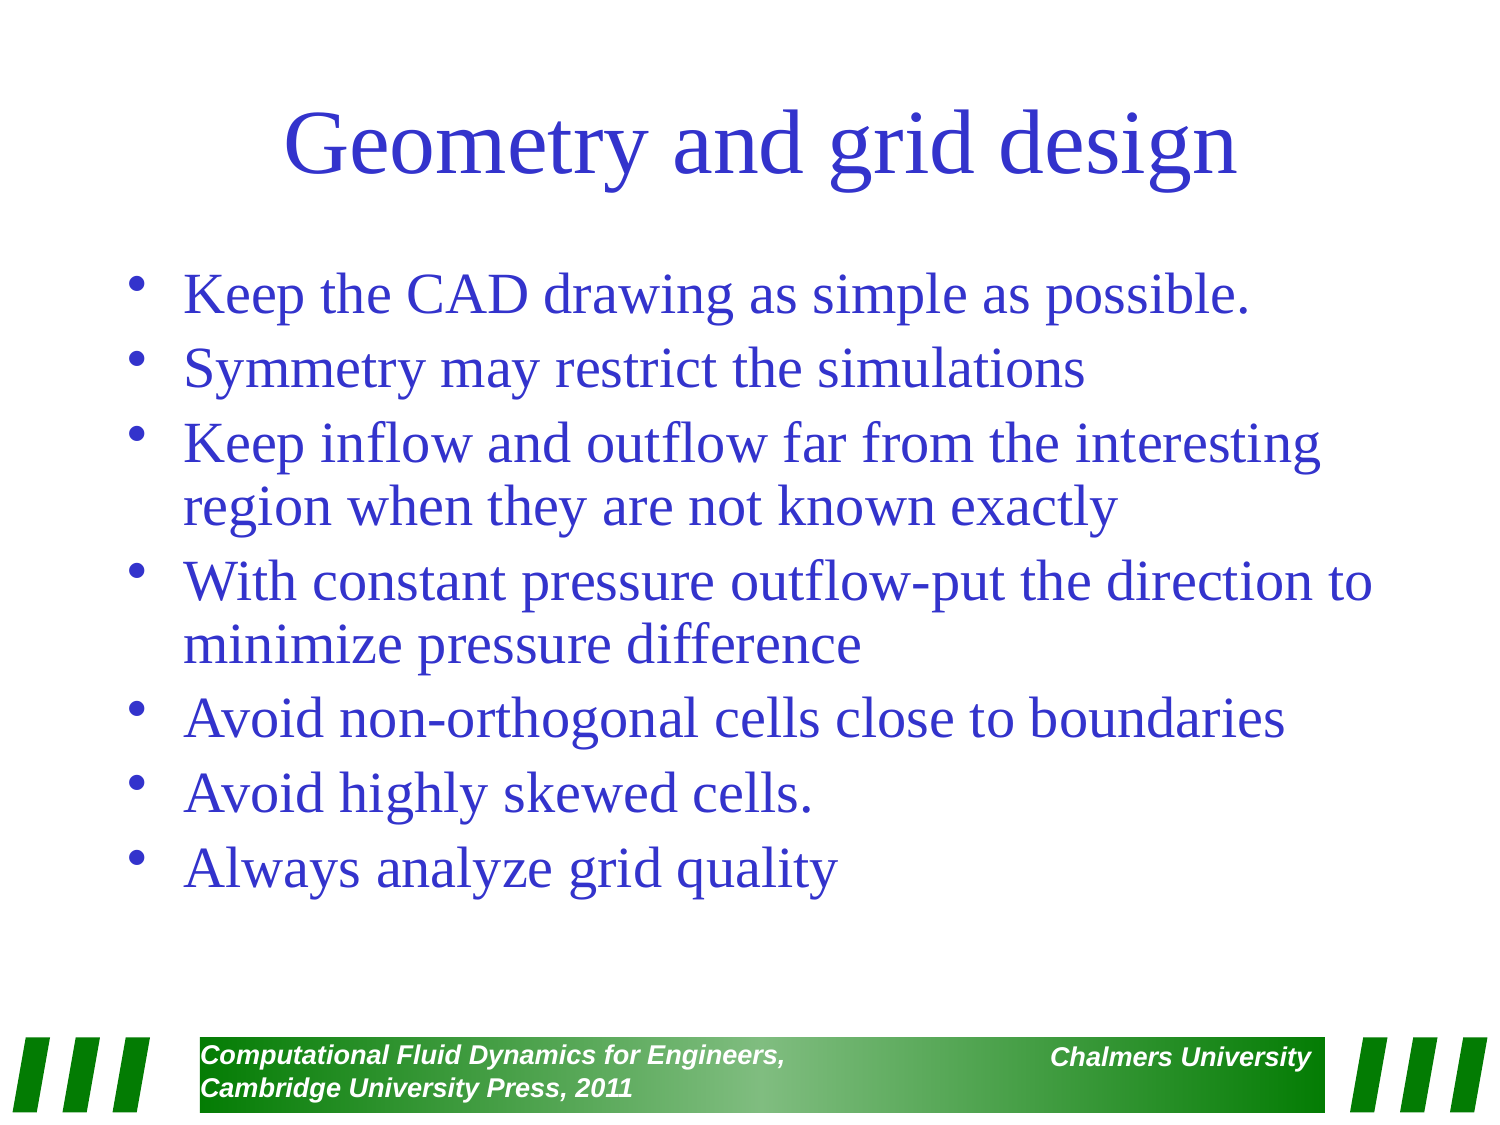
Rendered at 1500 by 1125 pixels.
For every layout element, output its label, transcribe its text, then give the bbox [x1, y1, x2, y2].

title Geometry and grid design [123, 42, 1400, 231]
list Keep the CAD drawing as simple as possible. Symmetry may restrict the simulations Keep inflow and outflow far from the interesting region when they are not known exactly With constant pressure outflow-put the direction to minimize pressure difference Avoid non-orthogonal cells close to boundaries Avoid highly skewed cells. Always analyze grid quality [111, 255, 1436, 1012]
